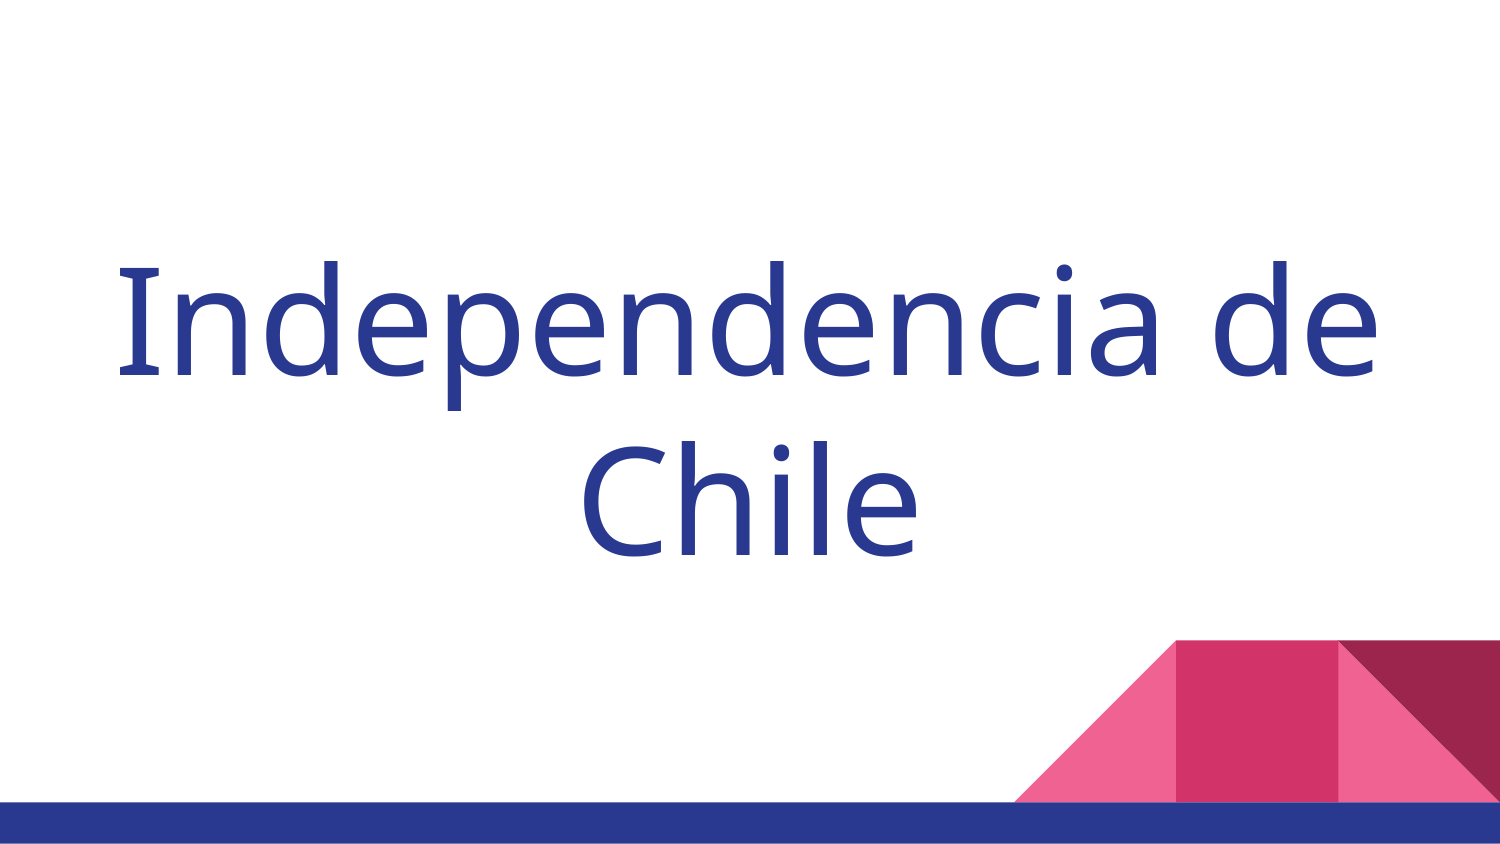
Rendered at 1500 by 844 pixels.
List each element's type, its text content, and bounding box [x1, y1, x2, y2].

title Independencia de Chile [0, 210, 1500, 766]
